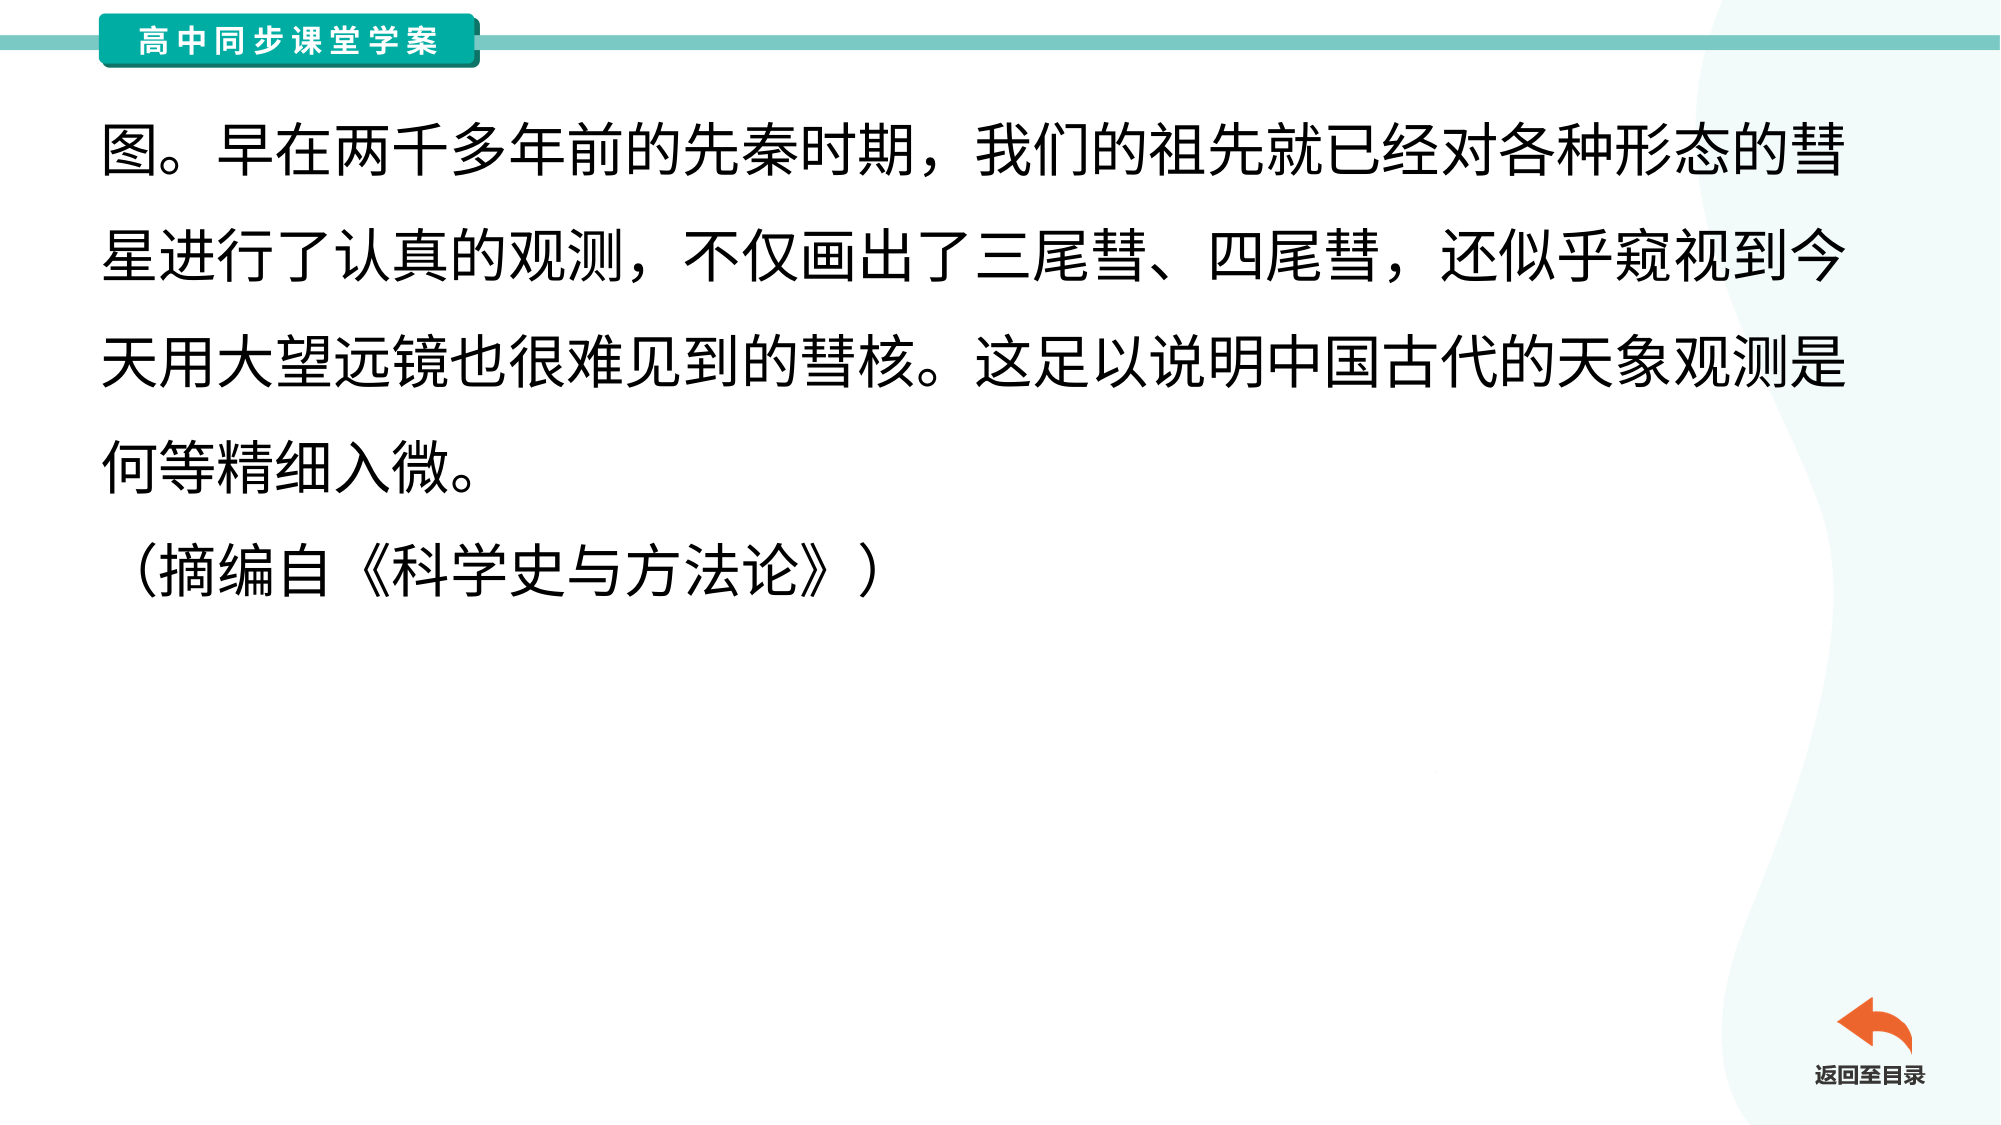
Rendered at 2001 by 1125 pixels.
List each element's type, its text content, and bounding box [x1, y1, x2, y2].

text_box 图。早在两千多年前的先秦时期，我们的祖先就已经对各种形态的彗 星进行了认真的观测，不仅画出了三尾彗、四尾彗，还似乎窥视到今 天用大望远镜也很难见到的彗核。这足以说明中国古代的天象观测是 何等精细入微。 （摘编自《科学史与方法论》）#1.6.1 [100, 76, 1899, 593]
picture [0, 0, 2000, 1125]
